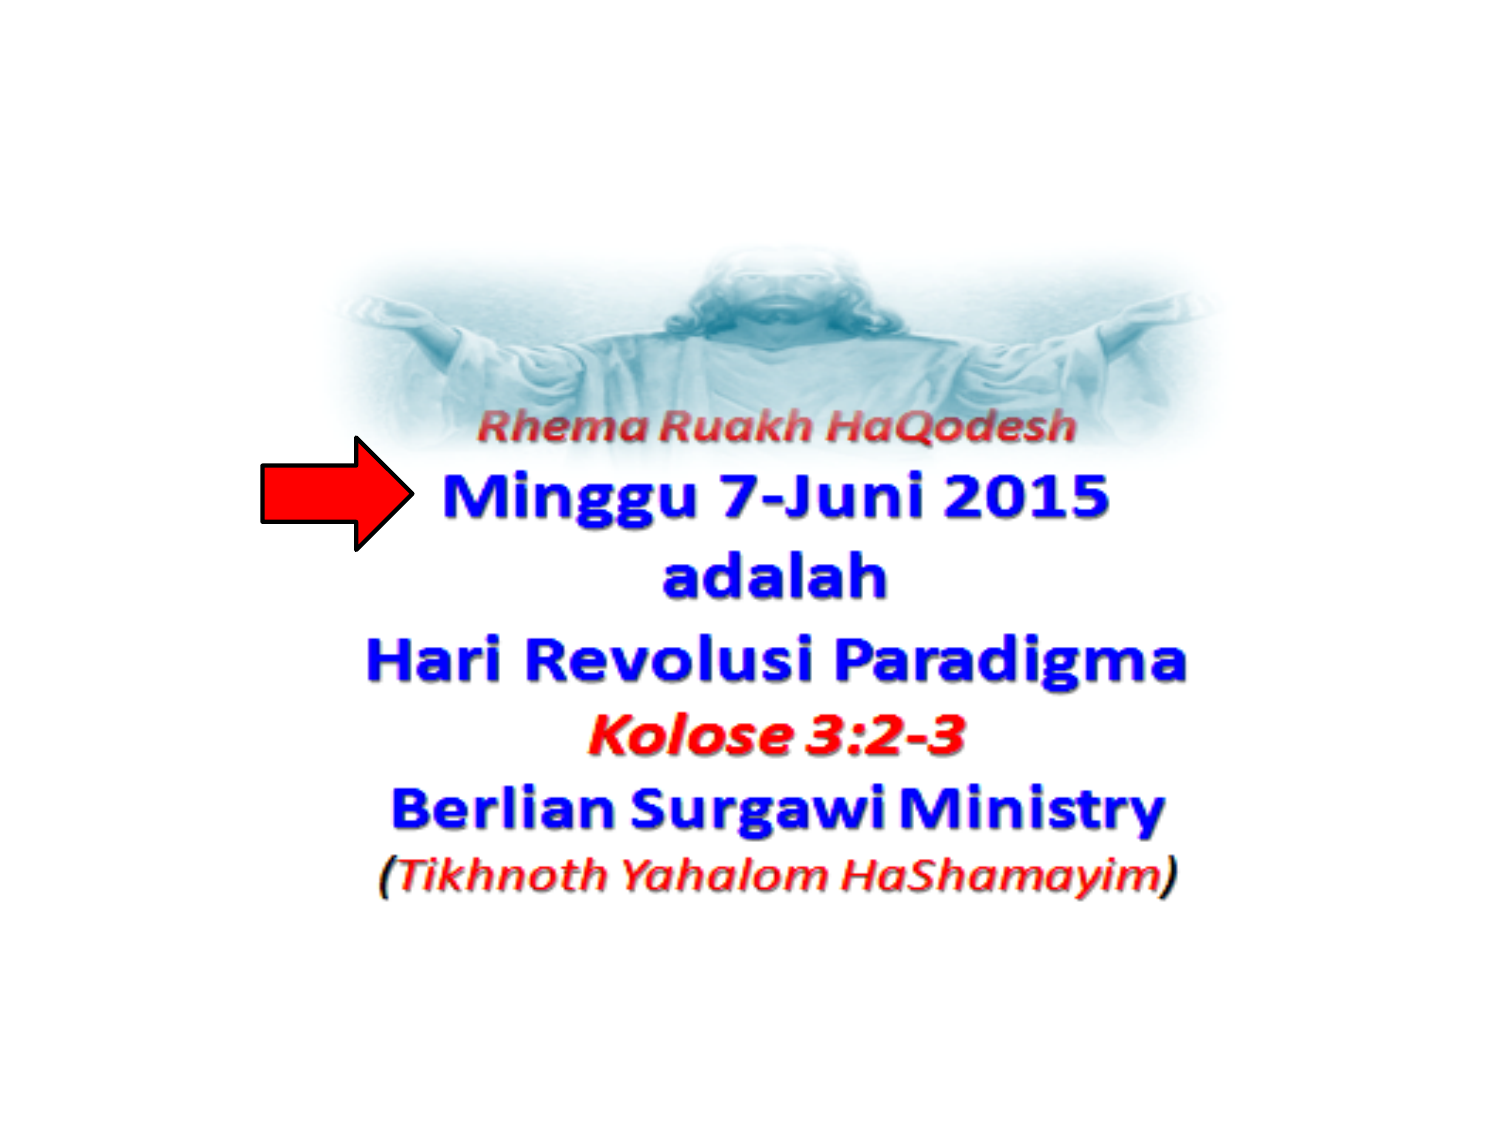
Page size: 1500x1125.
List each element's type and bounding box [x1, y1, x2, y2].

picture [287, 199, 1263, 934]
text_box [260, 463, 282, 524]
